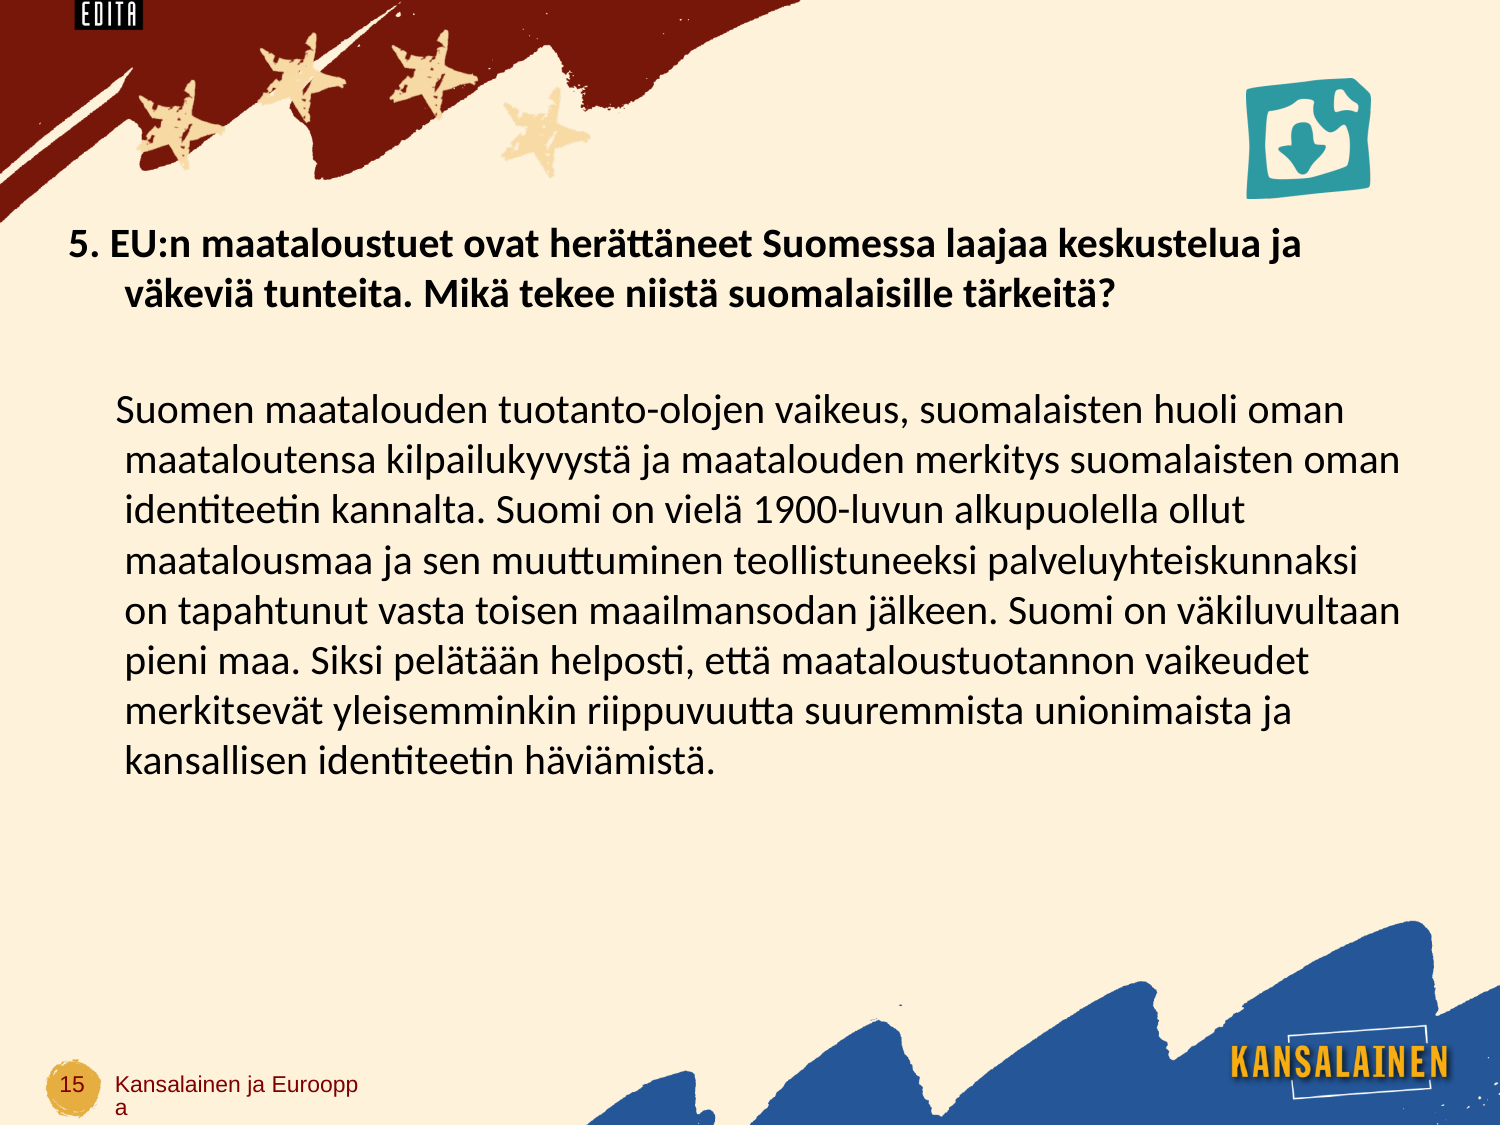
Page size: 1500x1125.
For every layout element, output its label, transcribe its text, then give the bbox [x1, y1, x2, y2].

picture [0, 0, 1500, 1125]
slide_number 15 [37, 1062, 99, 1125]
list 5. EU:n maataloustuet ovat herättäneet Suomessa laajaa keskustelua ja väkeviä tunteita. Mikä tekee niistä suomalaisille tärkeitä? Suomen maatalouden tuotanto-olojen vaikeus, suomalaisten huoli oman maataloutensa kilpailukyvystä ja maatalouden merkitys suomalaisten oman identiteetin kannalta. Suomi on vielä 1900-luvun alkupuolella ollut maatalousmaa ja sen muuttuminen teollistuneeksi palveluyhteiskunnaksi on tapahtunut vasta toisen maailmansodan jälkeen. Suomi on väkiluvultaan pieni maa. Siksi pelätään helposti, että maataloustuotannon vaikeudet merkitsevät yleisemminkin riippuvuutta suuremmista unionimaista ja kansallisen identiteetin häviämistä. [52, 207, 1424, 1088]
footer Kansalainen ja Eurooppa [99, 1062, 376, 1125]
